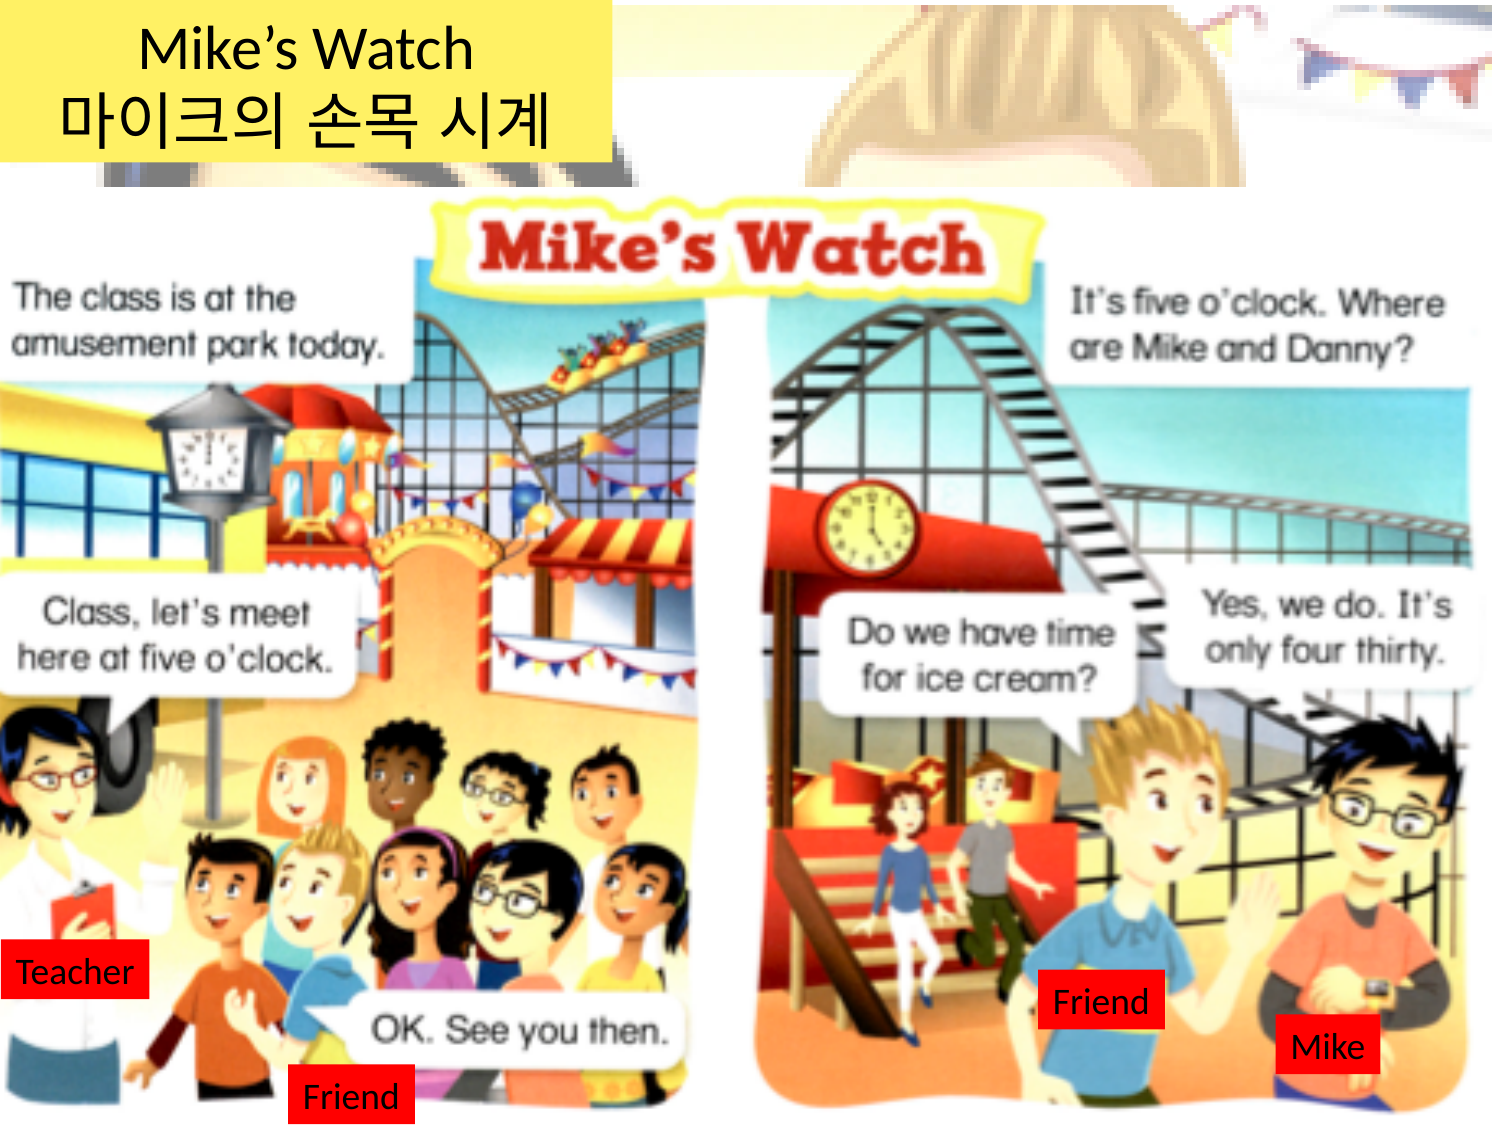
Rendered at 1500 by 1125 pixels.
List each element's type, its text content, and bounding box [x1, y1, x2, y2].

picture [0, 0, 1500, 1125]
text_box Mike’s Watch 마이크의 손목 시계 [0, 0, 8, 163]
